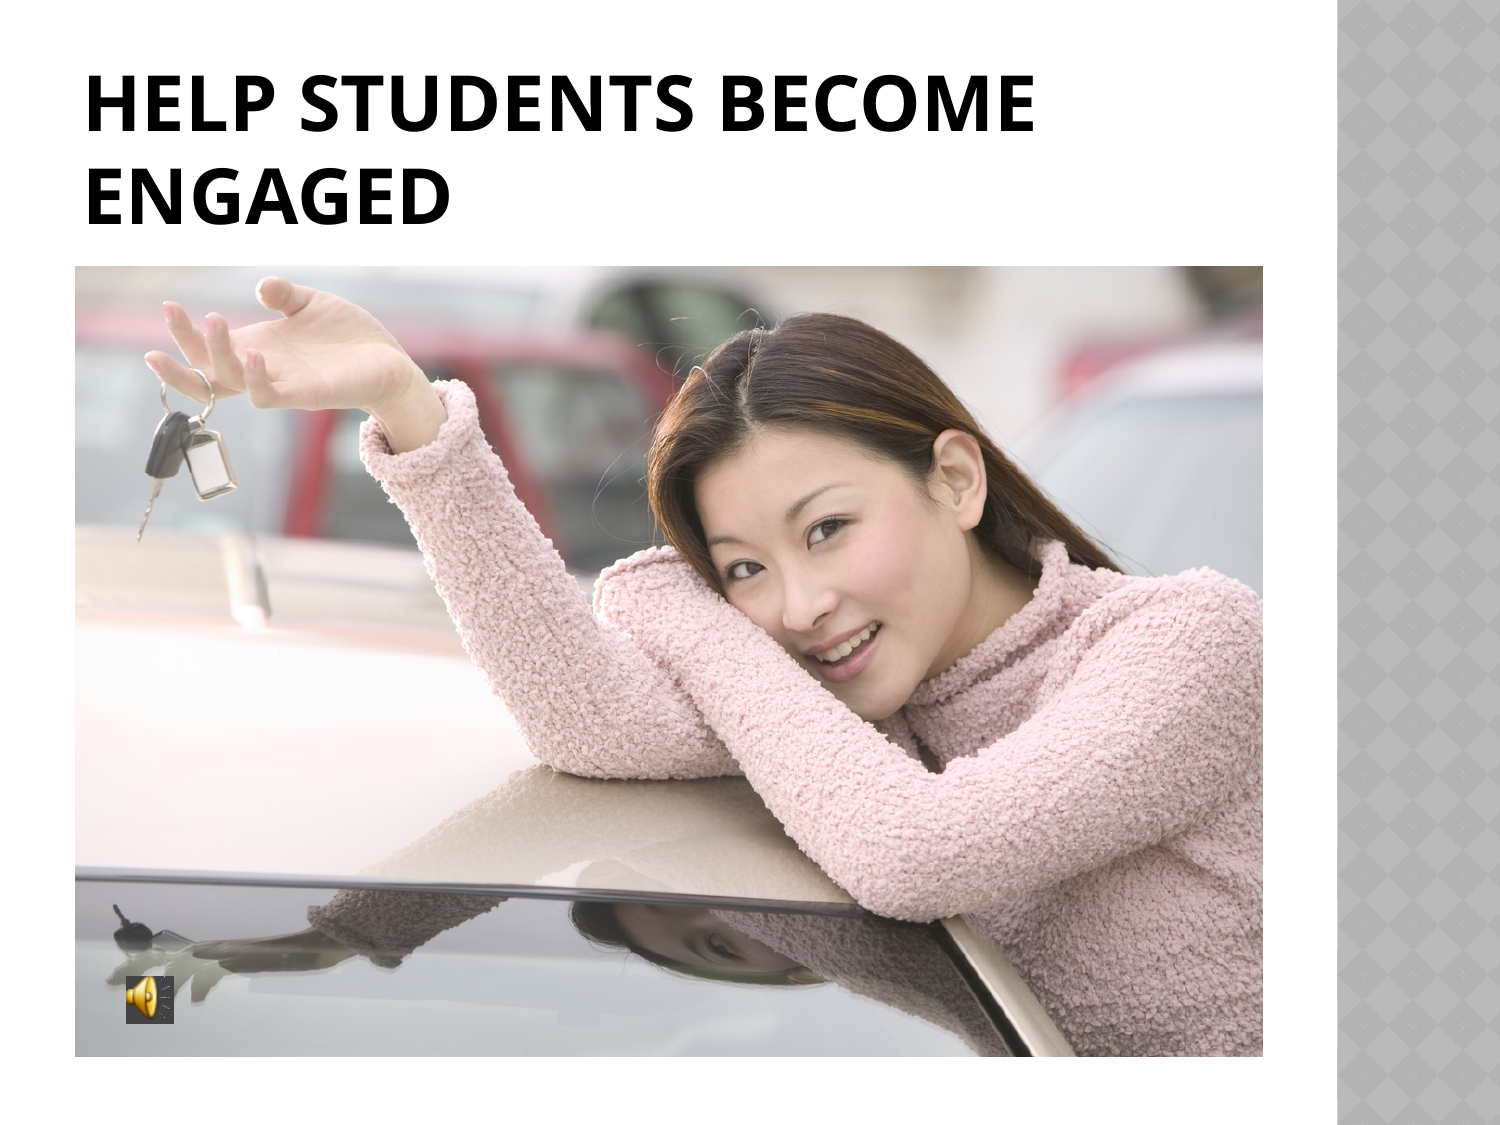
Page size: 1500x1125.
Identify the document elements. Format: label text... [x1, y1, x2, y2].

title Help students become engaged [75, 52, 1263, 240]
picture [124, 974, 176, 1026]
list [74, 265, 1263, 1058]
